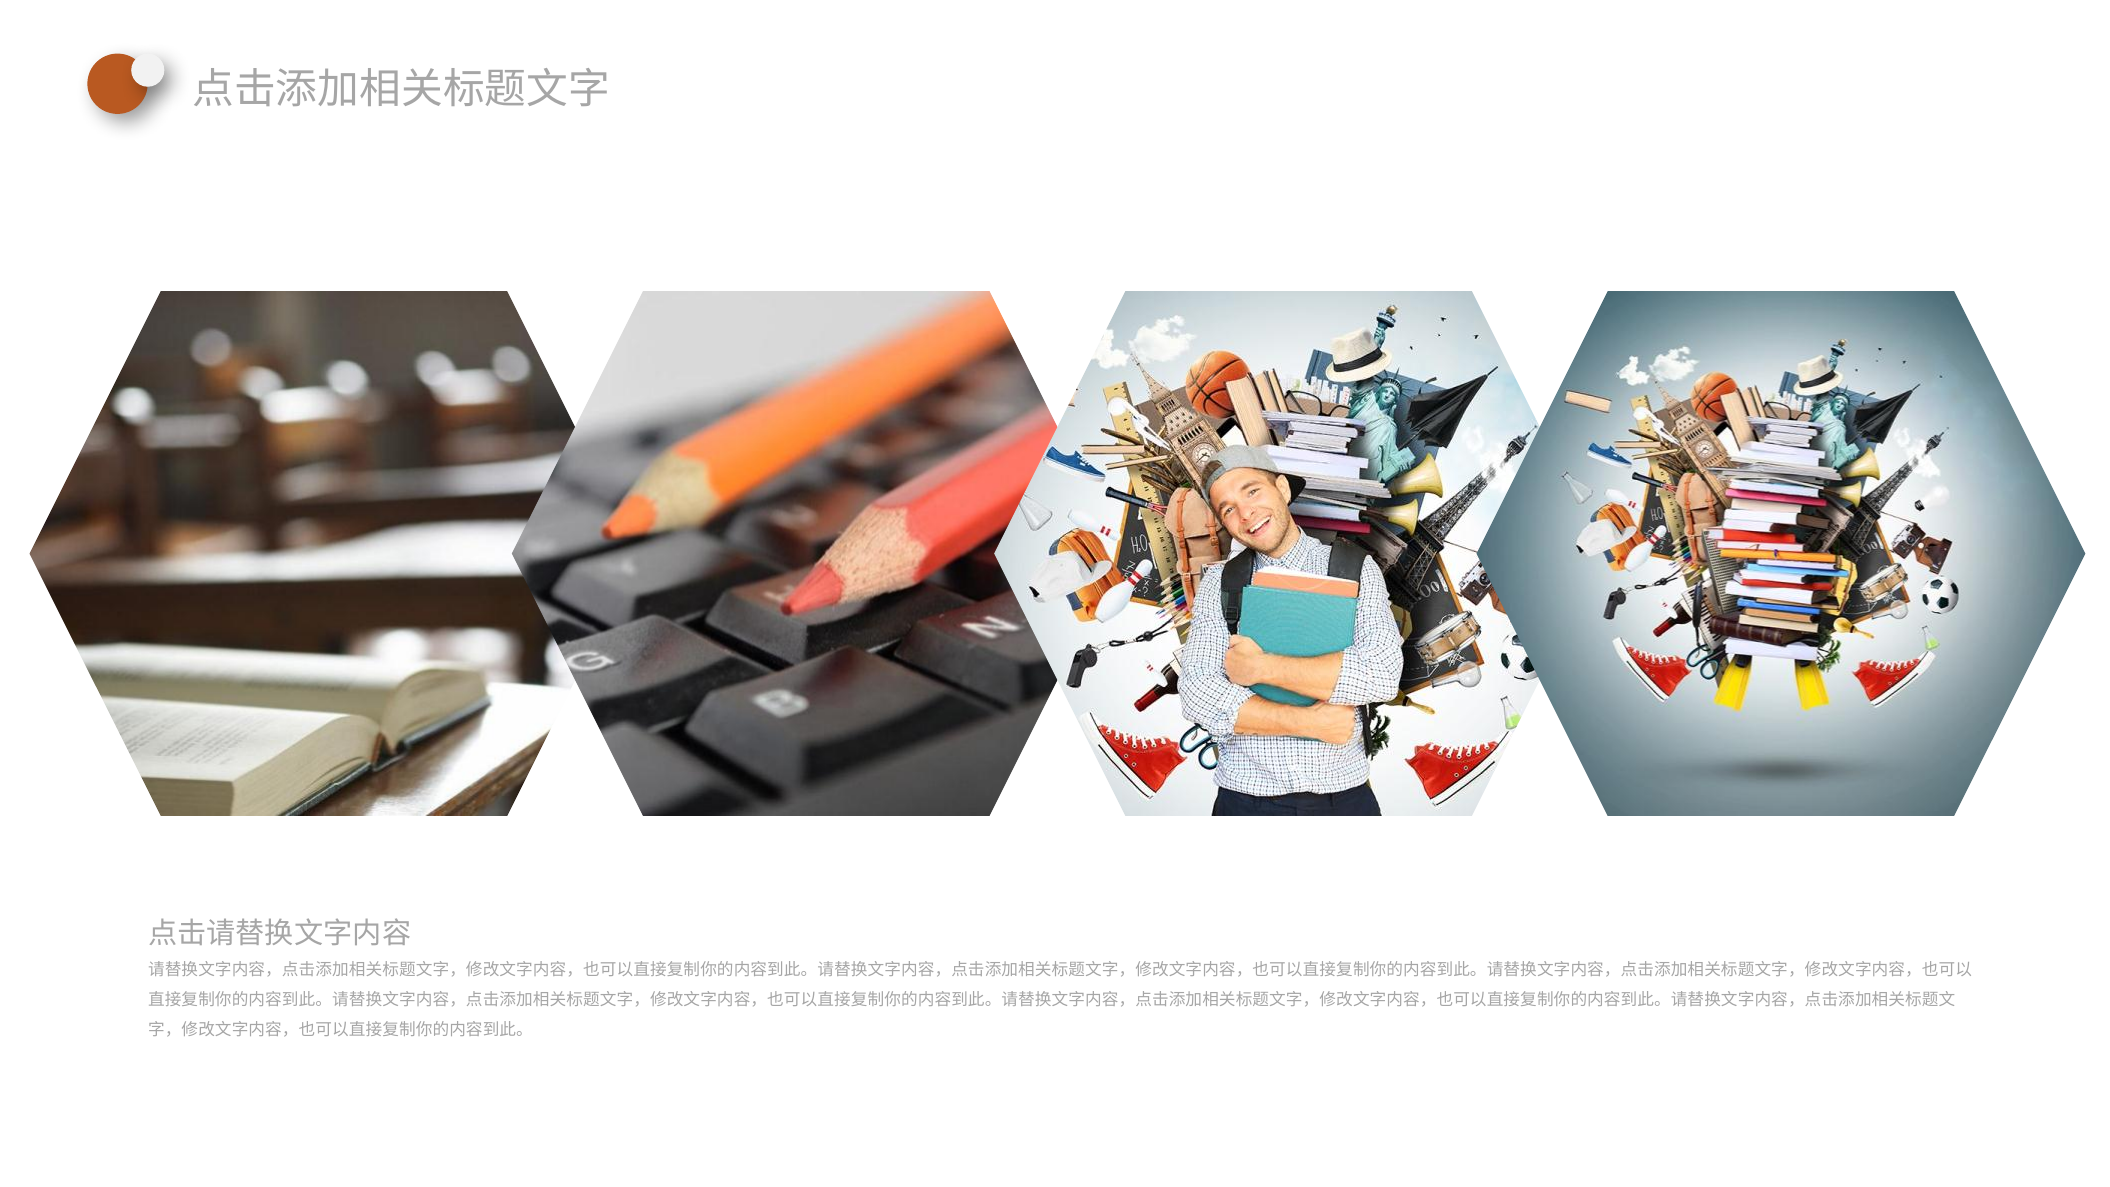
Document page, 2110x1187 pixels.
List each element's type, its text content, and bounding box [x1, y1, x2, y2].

text_box [510, 290, 1057, 817]
text_box 点击请替换文字内容 请替换文字内容，点击添加相关标题文字，修改文字内容，也可以直接复制你的内容到此。请替换文字内容，点击添加相关标题文字，修改文字内容，也可以直接复制你的内容到此。请替换文字内容，点击添加相关标题文字，修改文字内容，也可以直接复制你的内容到此。请替换文字内容，点击添加相关标题文字，修改文字内容，也可以直接复制你的内容到此。请替换文字内容，点击添加相关标题文字，修改文字内容，也可以直接复制你的内容到此。请替换文字内容，点击添加相关标题文字，修改文字内容，也可以直接复制你的内容到此。 [133, 889, 1993, 1047]
text_box [130, 52, 166, 88]
text_box 点击添加相关标题文字 [176, 53, 680, 114]
text_box [993, 290, 1540, 817]
text_box [1475, 290, 2087, 817]
text_box [86, 52, 142, 115]
text_box [28, 290, 575, 817]
